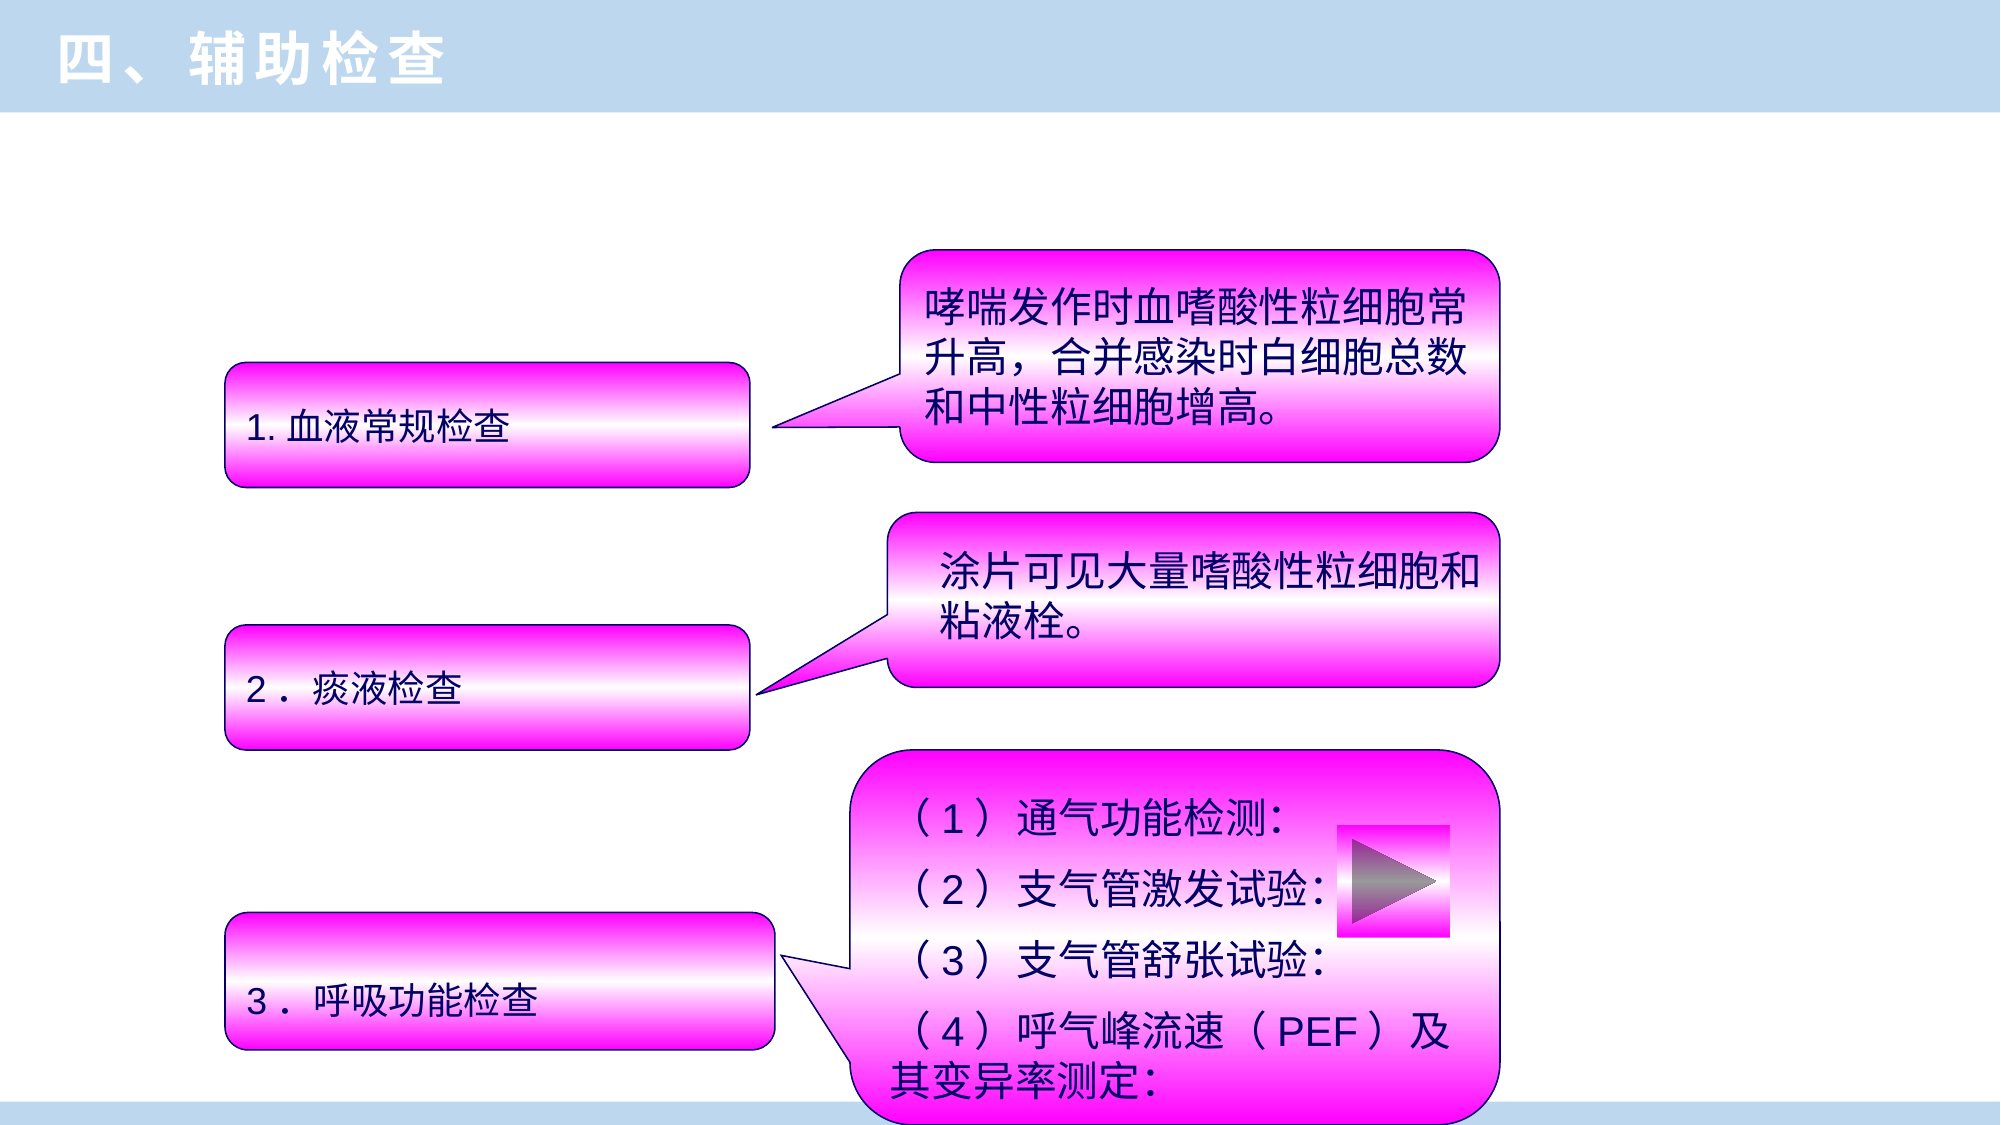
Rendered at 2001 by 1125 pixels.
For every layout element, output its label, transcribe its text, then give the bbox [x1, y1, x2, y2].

text_box 2．痰液检查 [224, 624, 750, 751]
text_box 哮喘发作时血嗜酸性粒细胞常升高，合并感染时白细胞总数和中性粒细胞增高。 [772, 249, 1500, 463]
text_box 四、辅助检查 [44, 16, 458, 98]
text_box 3．呼吸功能检查 [225, 912, 775, 1050]
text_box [849, 749, 1500, 1125]
text_box 1.血液常规检查 [224, 362, 750, 488]
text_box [887, 512, 1500, 688]
